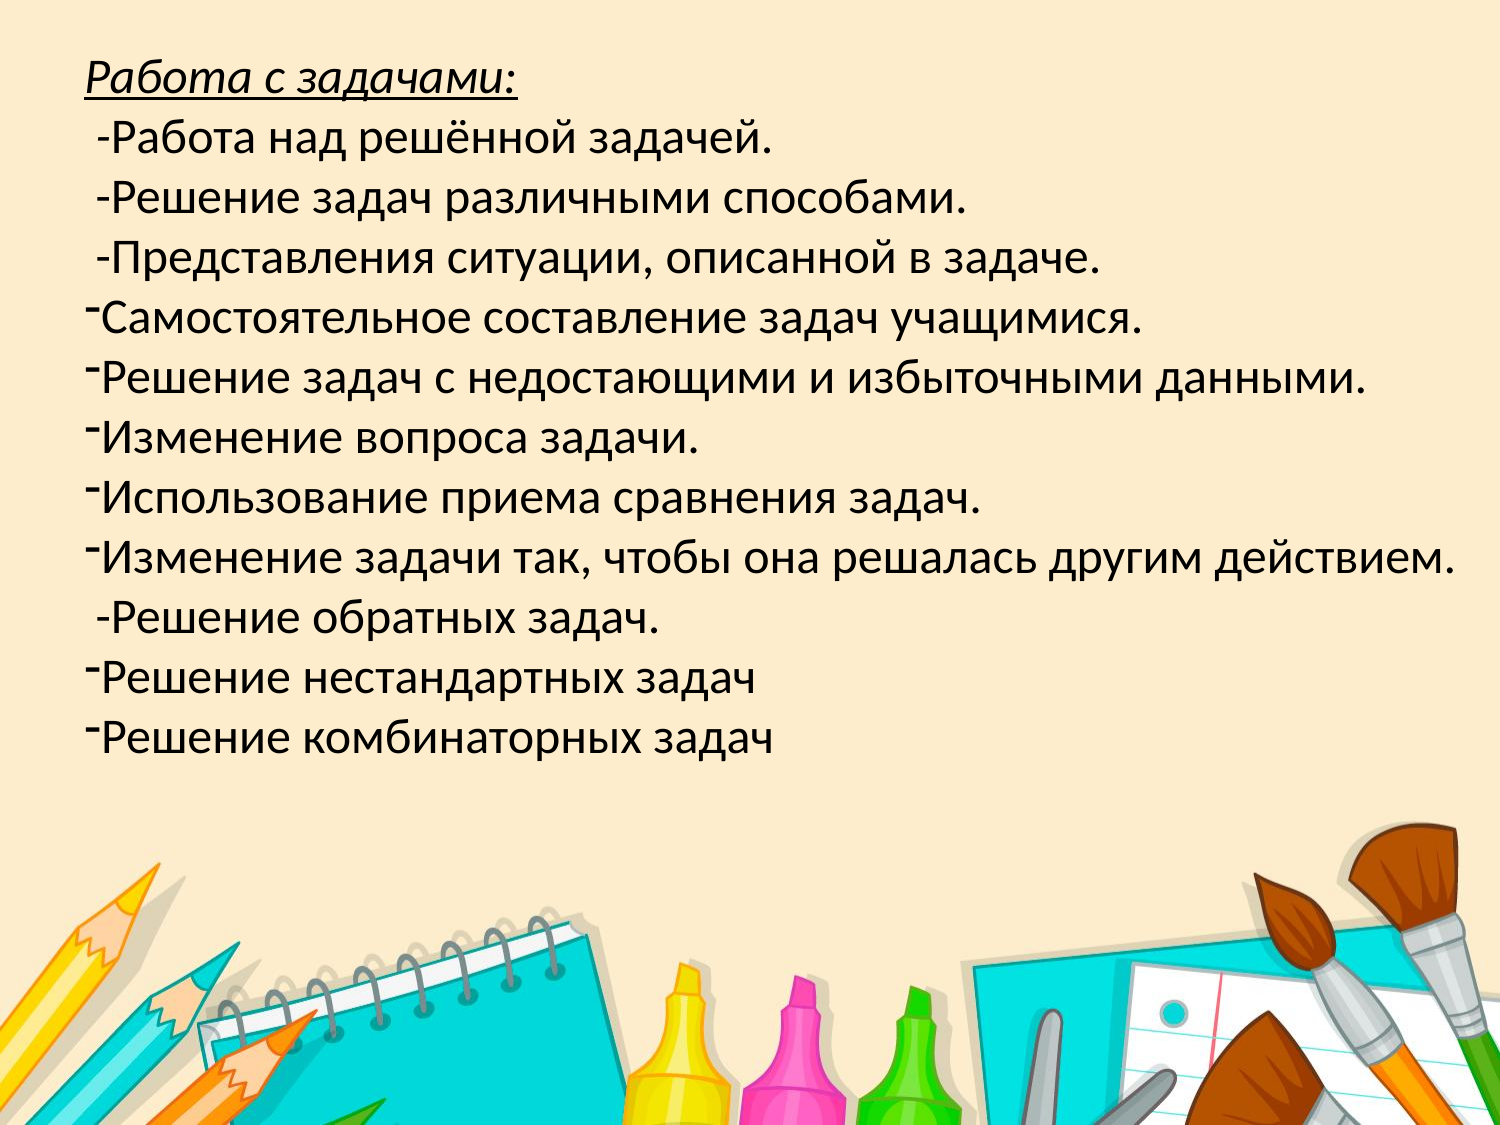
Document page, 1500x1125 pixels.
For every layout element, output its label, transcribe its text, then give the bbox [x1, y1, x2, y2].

text_box Работа с задачами: -Работа над решённой задачей. -Решение задач различными способами. -Представления ситуации, описанной в задаче. Самостоятельное составление задач учащимися. Решение задач с недостающими и избыточными данными. Изменение вопроса задачи. Использование приема сравнения задач. Изменение задачи так, чтобы она решалась другим действием. -Решение обратных задач. Решение нестандартных задач Решение комбинаторных задач [69, 35, 1500, 771]
picture [0, 0, 1500, 1125]
